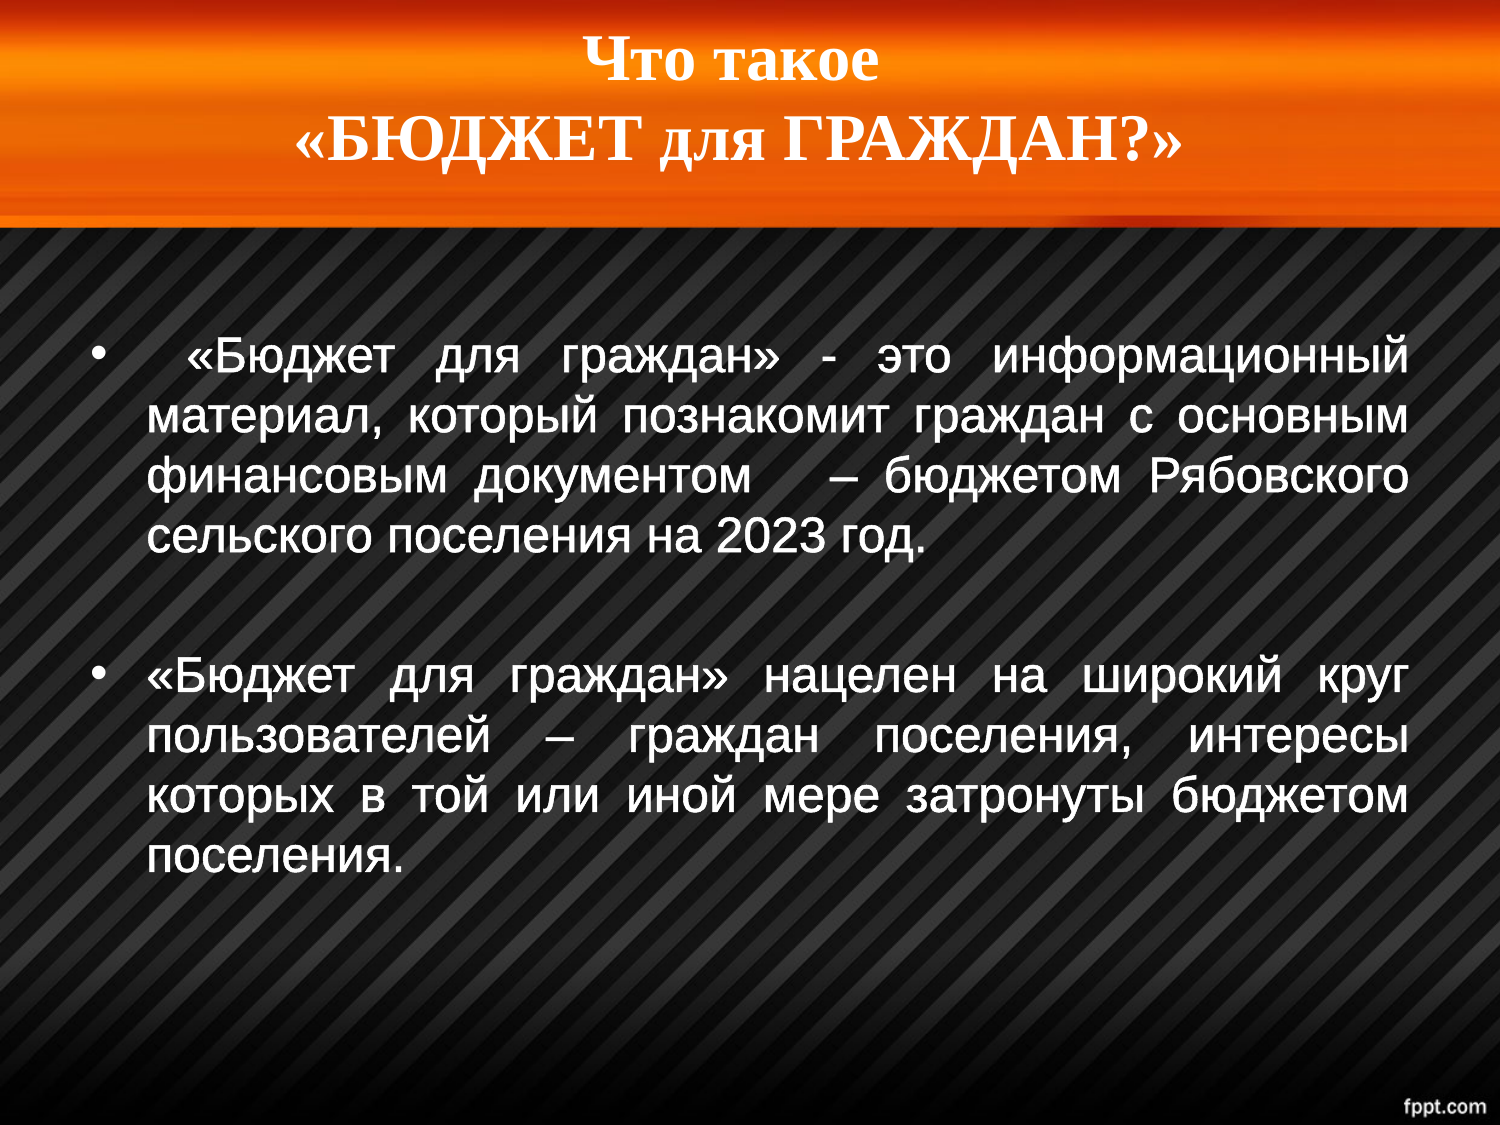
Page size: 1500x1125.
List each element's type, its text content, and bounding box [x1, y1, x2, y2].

list «Бюджет для граждан» - это информационный материал, который познакомит граждан с основным финансовым документом – бюджетом Рябовского сельского поселения на 2023 год. «Бюджет для граждан» нацелен на широкий круг пользователей – граждан поселения, интересы которых в той или иной мере затронуты бюджетом поселения. [74, 314, 1426, 1006]
title Что такое «БЮДЖЕТ для ГРАЖДАН?» [64, 77, 1416, 221]
picture [0, 0, 1500, 1125]
